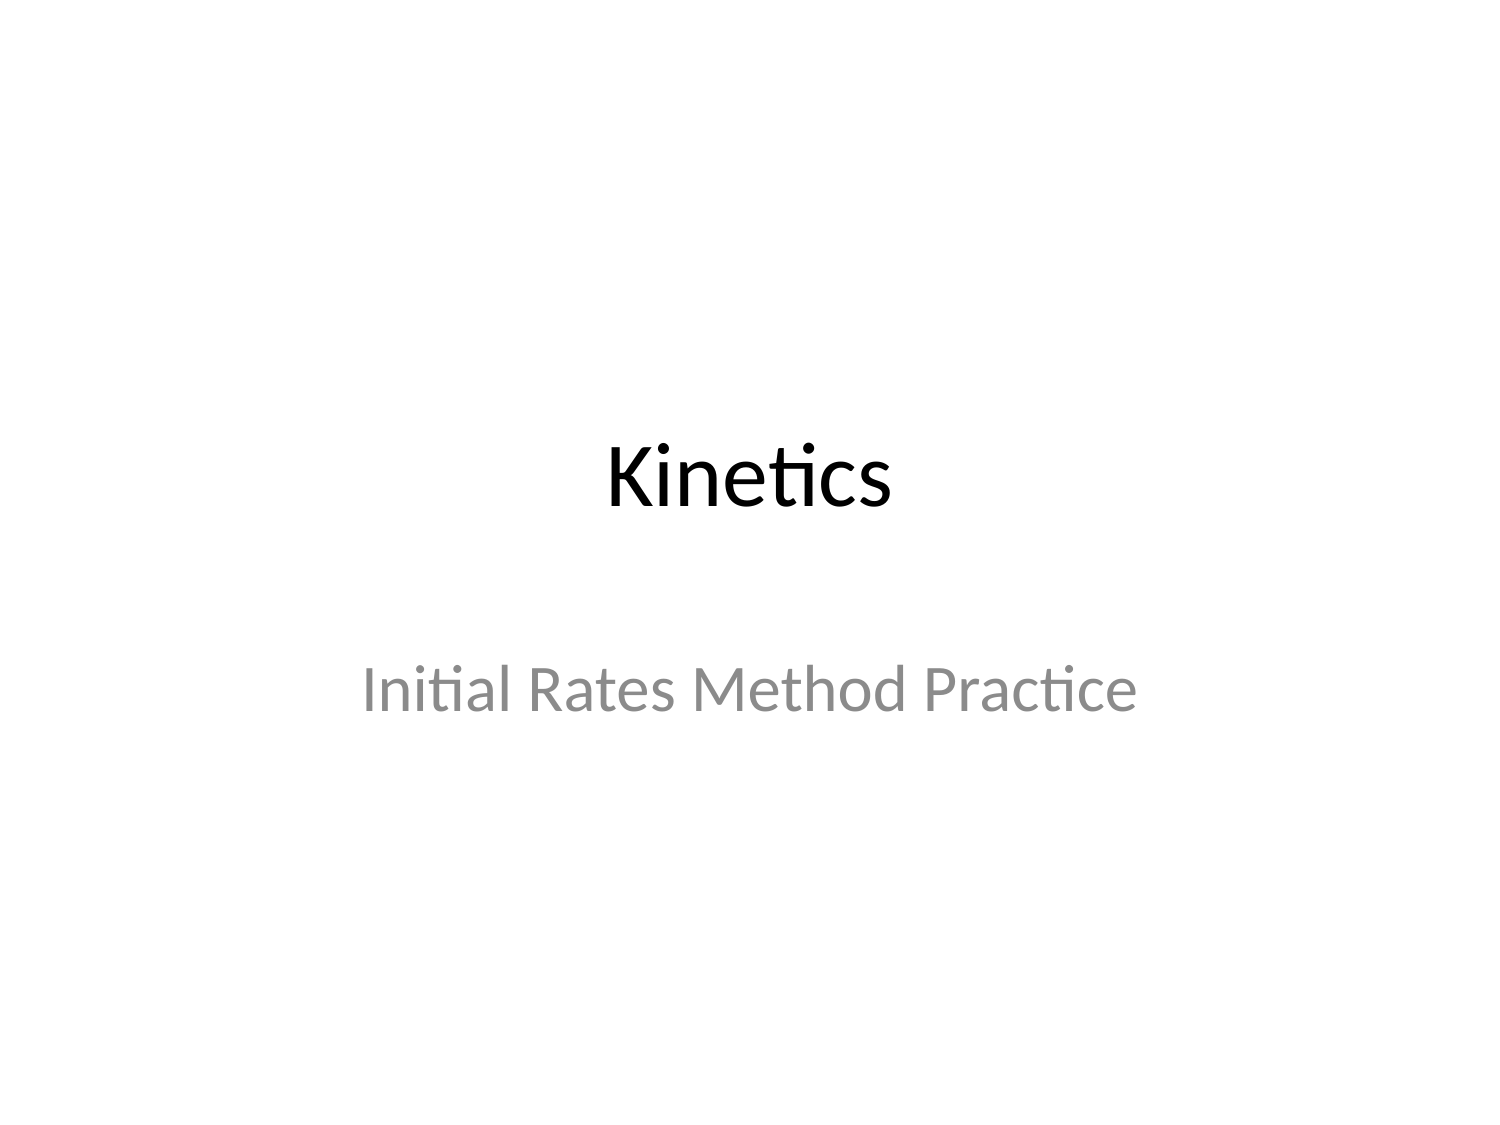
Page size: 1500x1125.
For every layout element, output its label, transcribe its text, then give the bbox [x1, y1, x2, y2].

title Kinetics [112, 349, 1388, 591]
subtitle Initial Rates Method Practice [225, 637, 1275, 925]
